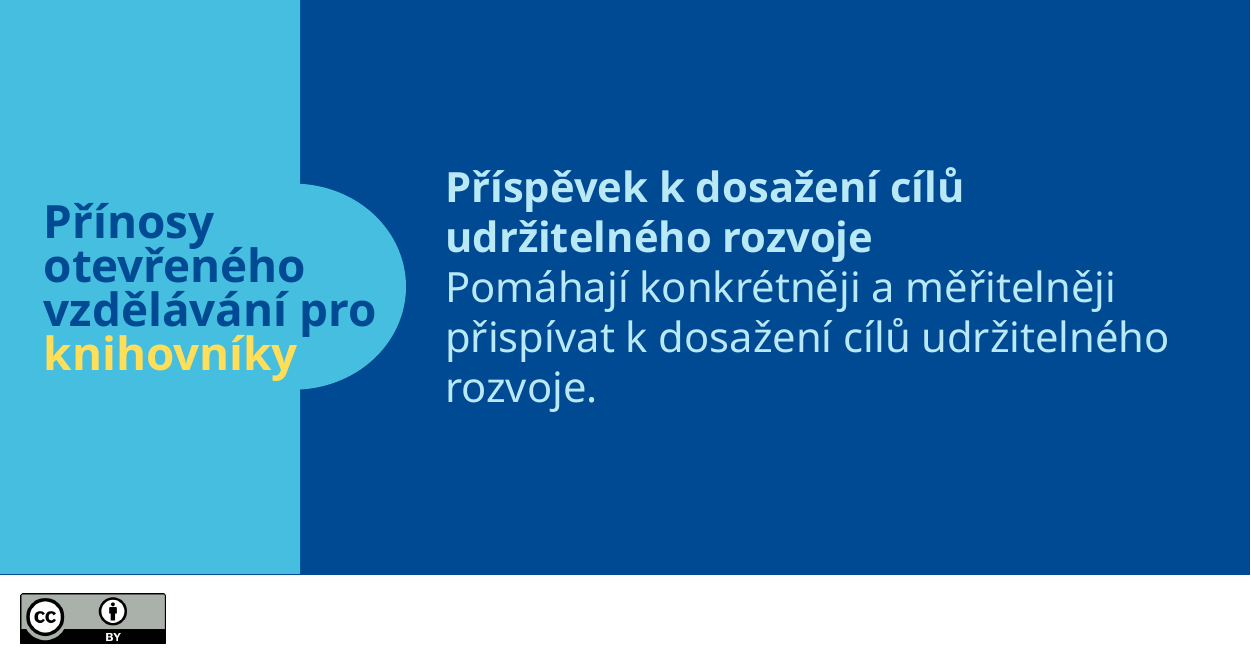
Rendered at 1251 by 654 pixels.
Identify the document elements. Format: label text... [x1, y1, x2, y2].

text_box [0, 0, 301, 574]
text_box Příspěvek k dosažení cílů udržitelného rozvoje Pomáhají konkrétněji a měřitelněji přispívat k dosažení cílů udržitelného rozvoje. [432, 148, 1195, 423]
picture [20, 592, 166, 645]
text_box [0, 582, 1250, 654]
text_box [252, 183, 336, 191]
text_box Přínosy otevřeného vzdělávání pro knihovníky [31, 191, 406, 392]
